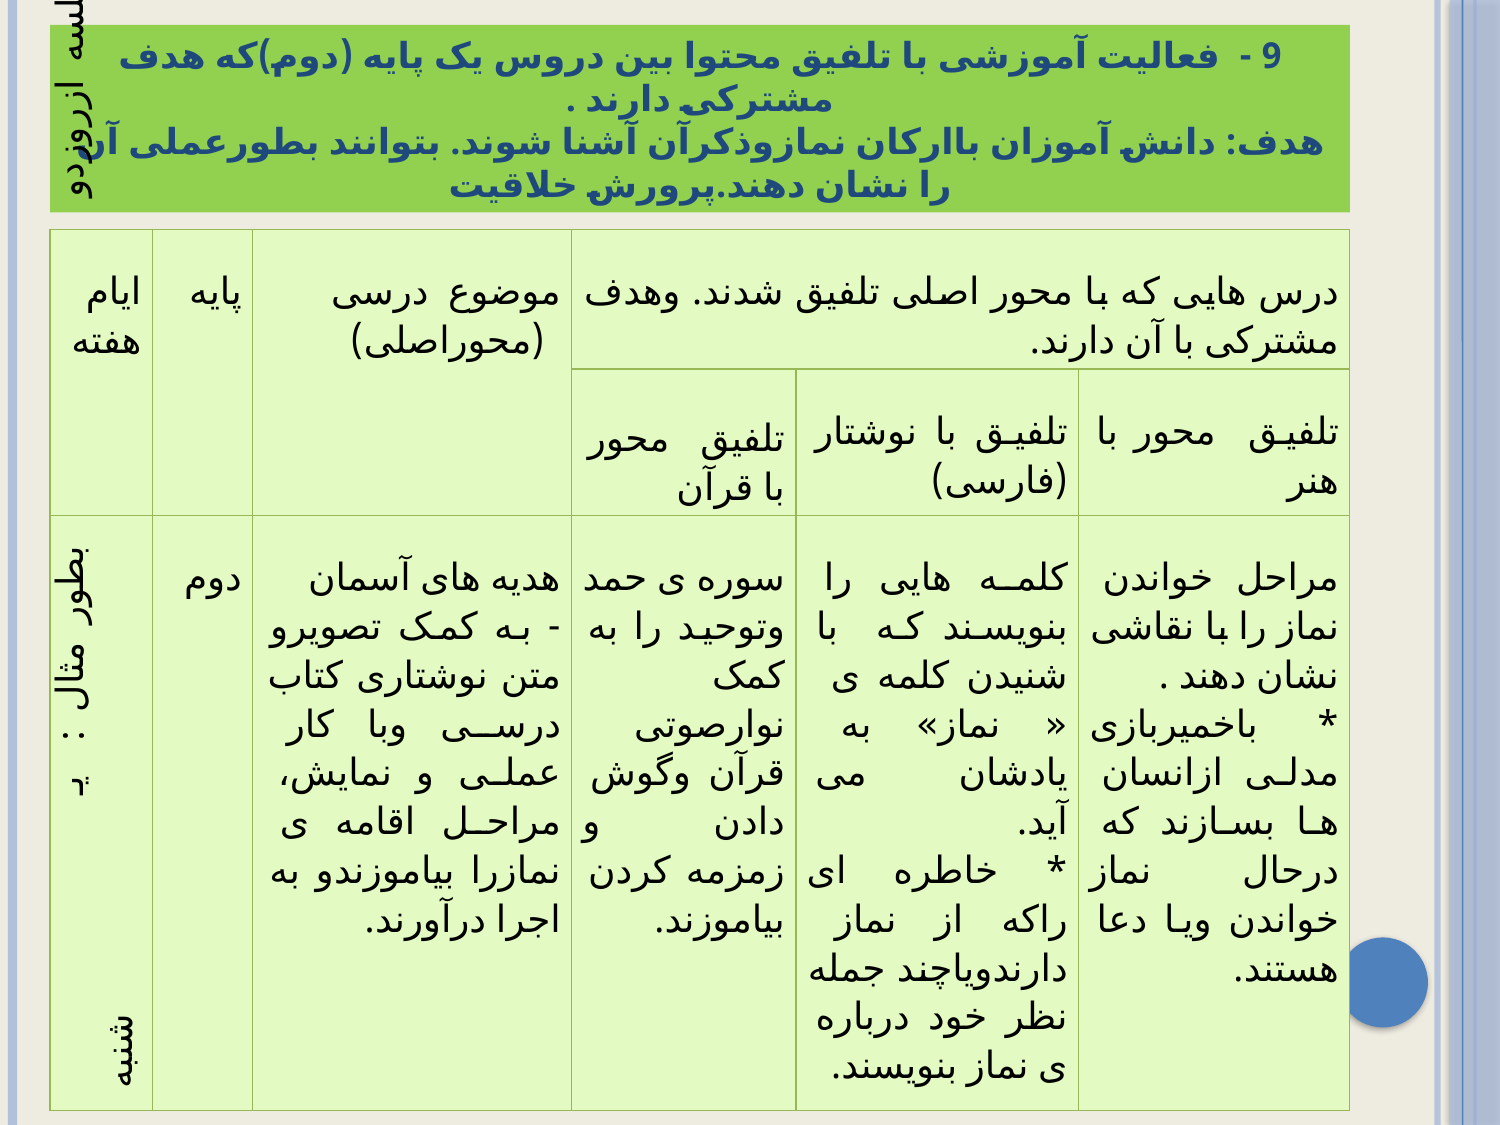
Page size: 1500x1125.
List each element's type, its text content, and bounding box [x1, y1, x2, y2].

table_cell سوره ی حمد وتوحید را به کمک نوارصوتی قرآن وگوش دادن و زمزمه کردن بیاموزند. [572, 516, 795, 1110]
table_header درس هایی که با محور اصلی تلفیق شدند. وهدف مشترکی با آن دارند. [572, 230, 1349, 368]
table_cell تلفیق با نوشتار (فارسی) [797, 370, 1078, 515]
table_header پایه [153, 230, 252, 515]
table_header ایام هفته [51, 230, 152, 515]
table_header موضوع درسی (محوراصلی) [253, 230, 571, 515]
table_cell مراحل خواندن نماز را با نقاشی نشان دهند . * باخمیربازی مدلی ازانسان ها بسازند که درحال نماز خواندن ویا دعا هستند. [1079, 516, 1349, 1110]
table_cell هدیه های آسمان - به کمک تصویرو متن نوشتاری کتاب درسی وبا کار عملی و نمایش، مراحل اقامه ی نمازرا بیاموزندو به اجرا درآورند. [253, 516, 571, 1110]
table_cell تلفیق محور با هنر [1079, 370, 1349, 515]
title 9 - فعالیت آموزشی با تلفیق محتوا بین دروس یک پایه (دوم)که هدف مشترکی دارند . هدف: دانش آموزان باارکان نمازوذکرآن آشنا شوند. بتوانند بطورعملی آن را نشان دهند.پرورش خلاقیت [50, 24, 1350, 213]
table_cell بطور مثال : یک جلسه ازروزدو شنبه [51, 516, 152, 1110]
table_cell کلمه هایی را بنویسند که با شنیدن کلمه ی « نماز» به یادشان می آید. * خاطره ای راکه از نماز دارندویاچند جمله نظر خود درباره ی نماز بنویسند. [797, 516, 1078, 1110]
table_cell دوم [153, 516, 252, 1110]
table_cell تلفیق محور با قرآن [572, 370, 795, 515]
